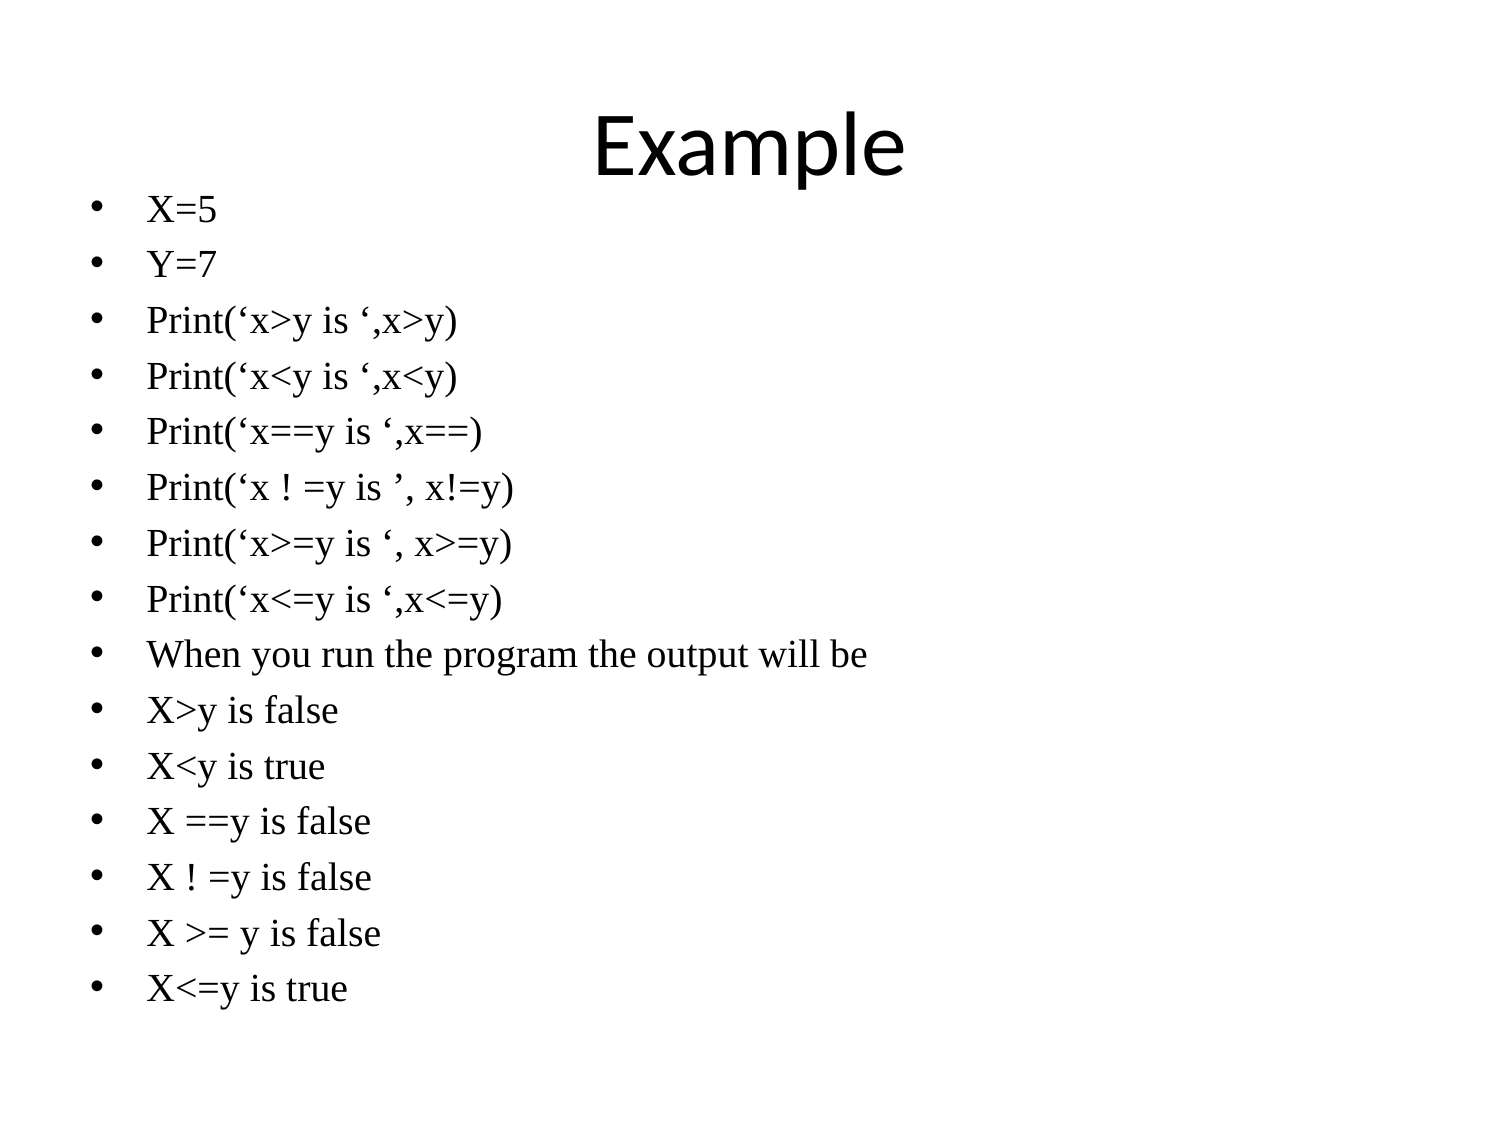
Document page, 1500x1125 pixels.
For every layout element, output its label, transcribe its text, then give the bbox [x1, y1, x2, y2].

list X=5 Y=7 Print(‘x>y is ‘,x>y) Print(‘x<y is ‘,x<y) Print(‘x==y is ‘,x==) Print(‘x ! =y is ’, x!=y) Print(‘x>=y is ‘, x>=y) Print(‘x<=y is ‘,x<=y) When you run the program the output will be X>y is false X<y is true X ==y is false X ! =y is false X >= y is false X<=y is true [75, 174, 1425, 1075]
title Example [75, 45, 1425, 174]
